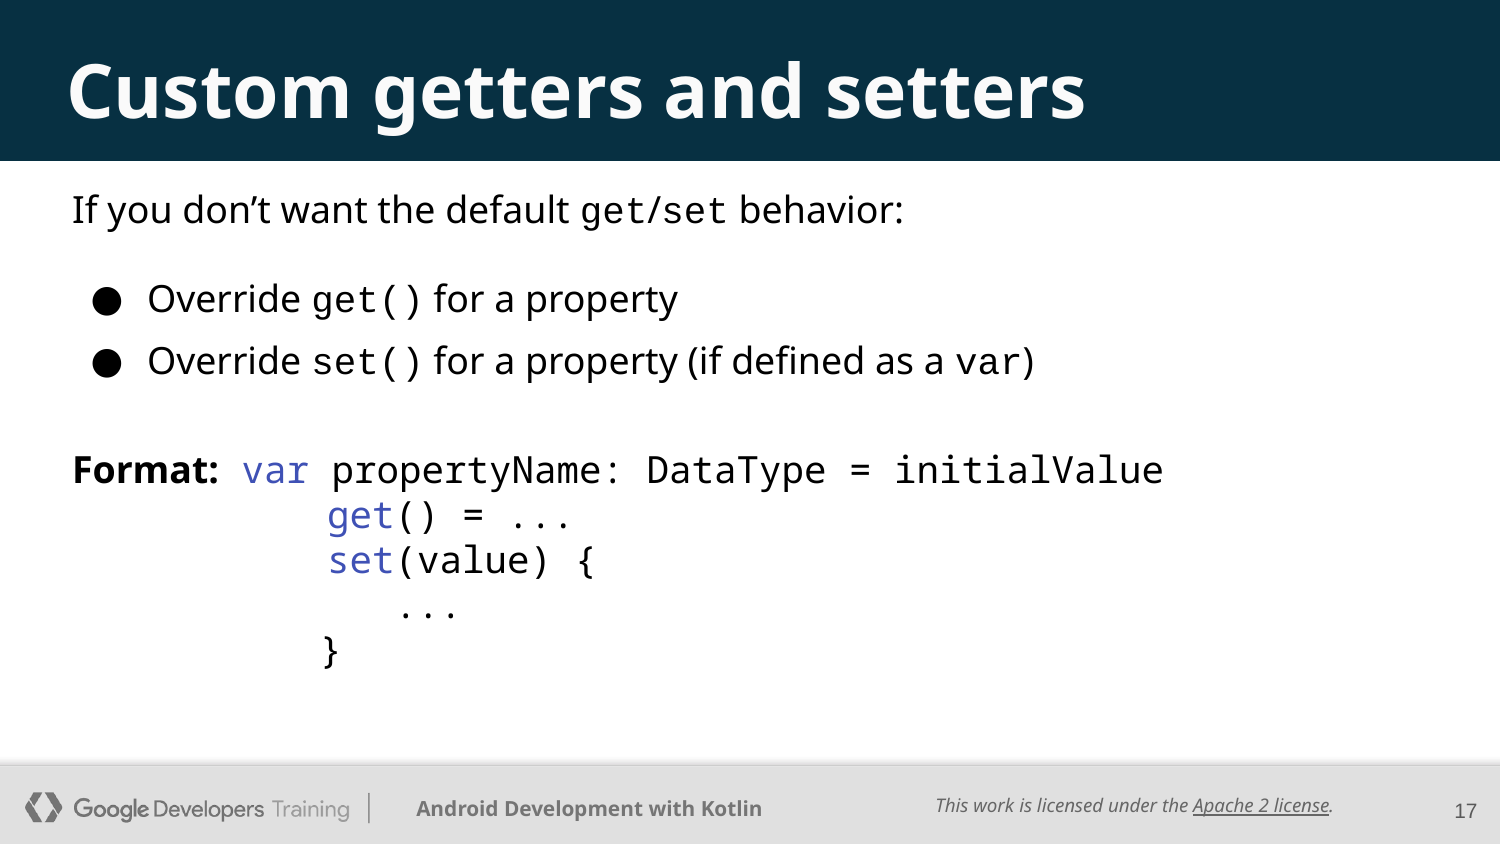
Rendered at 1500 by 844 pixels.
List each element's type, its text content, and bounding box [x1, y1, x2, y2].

slide_number ‹#› [1402, 777, 1493, 842]
list Override get() for a property Override set() for a property (if defined as a var) [56, 253, 1429, 398]
text_box If you don’t want the default get/set behavior: [56, 171, 1449, 249]
title Custom getters and setters [51, 28, 1449, 122]
picture [0, 161, 1500, 844]
text_box Format: var propertyName: DataType = initialValue get() = ... set(value) { ... } [56, 431, 1449, 728]
